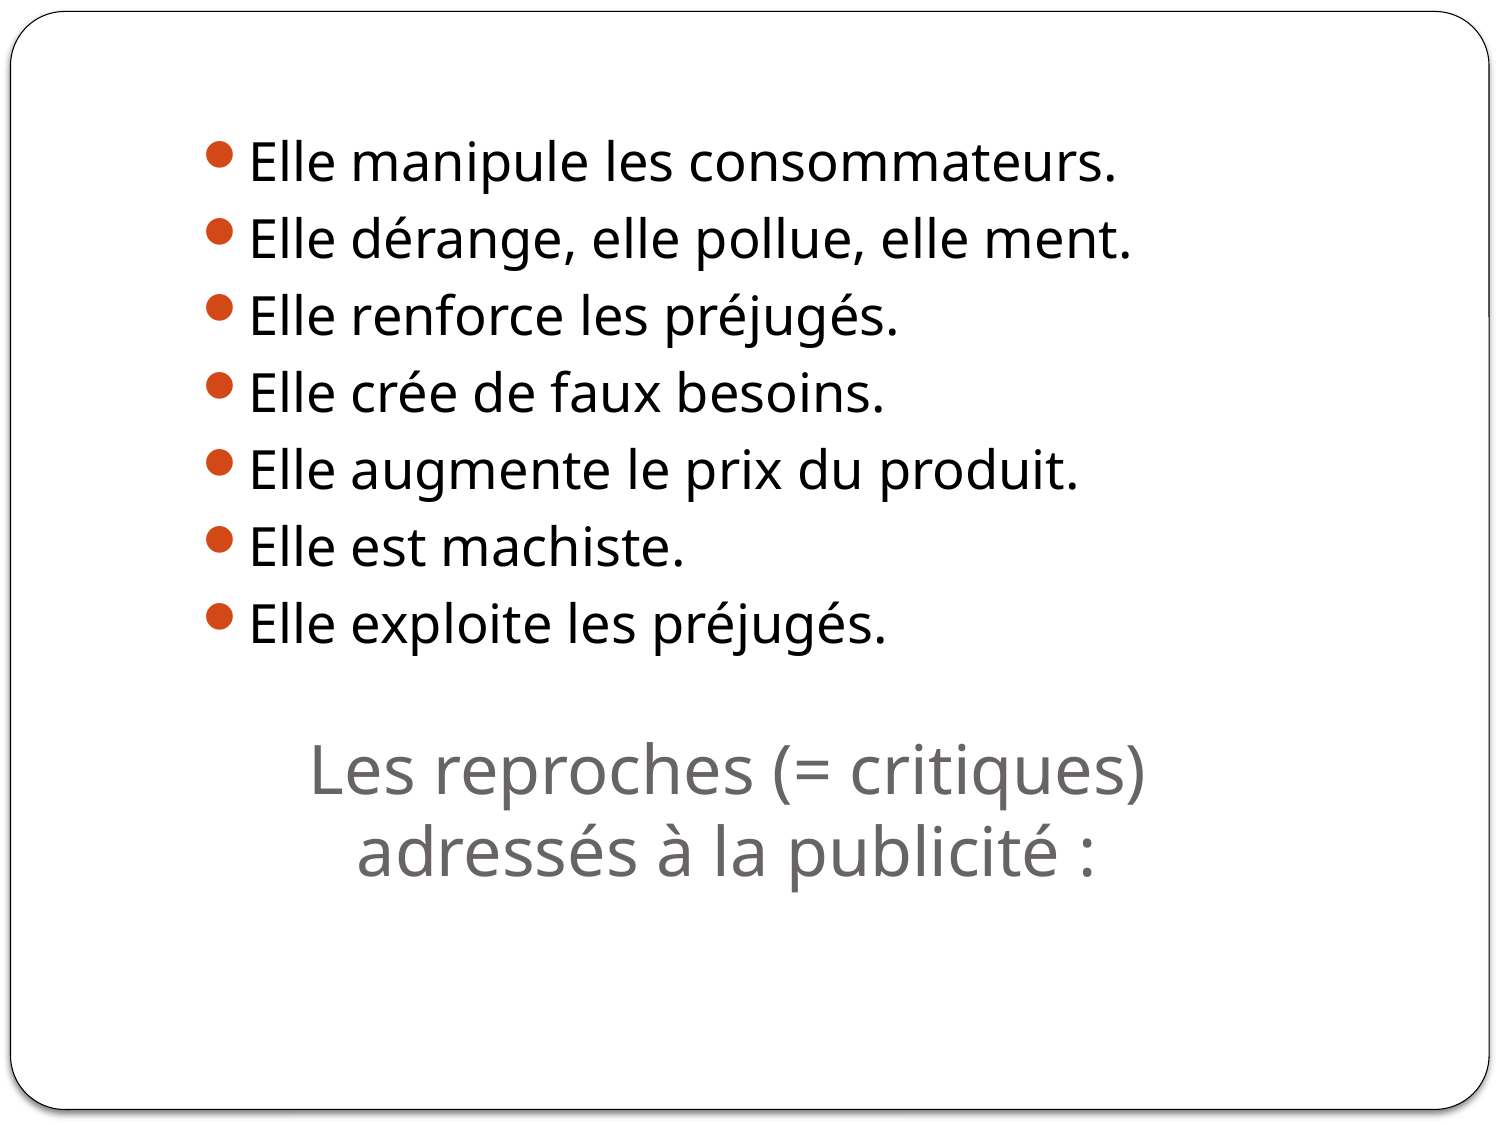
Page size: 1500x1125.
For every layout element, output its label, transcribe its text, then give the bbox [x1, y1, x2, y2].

list Elle manipule les consommateurs. Elle dérange, elle pollue, elle ment. Elle renforce les préjugés. Elle crée de faux besoins. Elle augmente le prix du produit. Elle est machiste. Elle exploite les préjugés. [187, 120, 1238, 691]
title Les reproches (= critiques) adressés à la publicité : [294, 717, 1363, 905]
